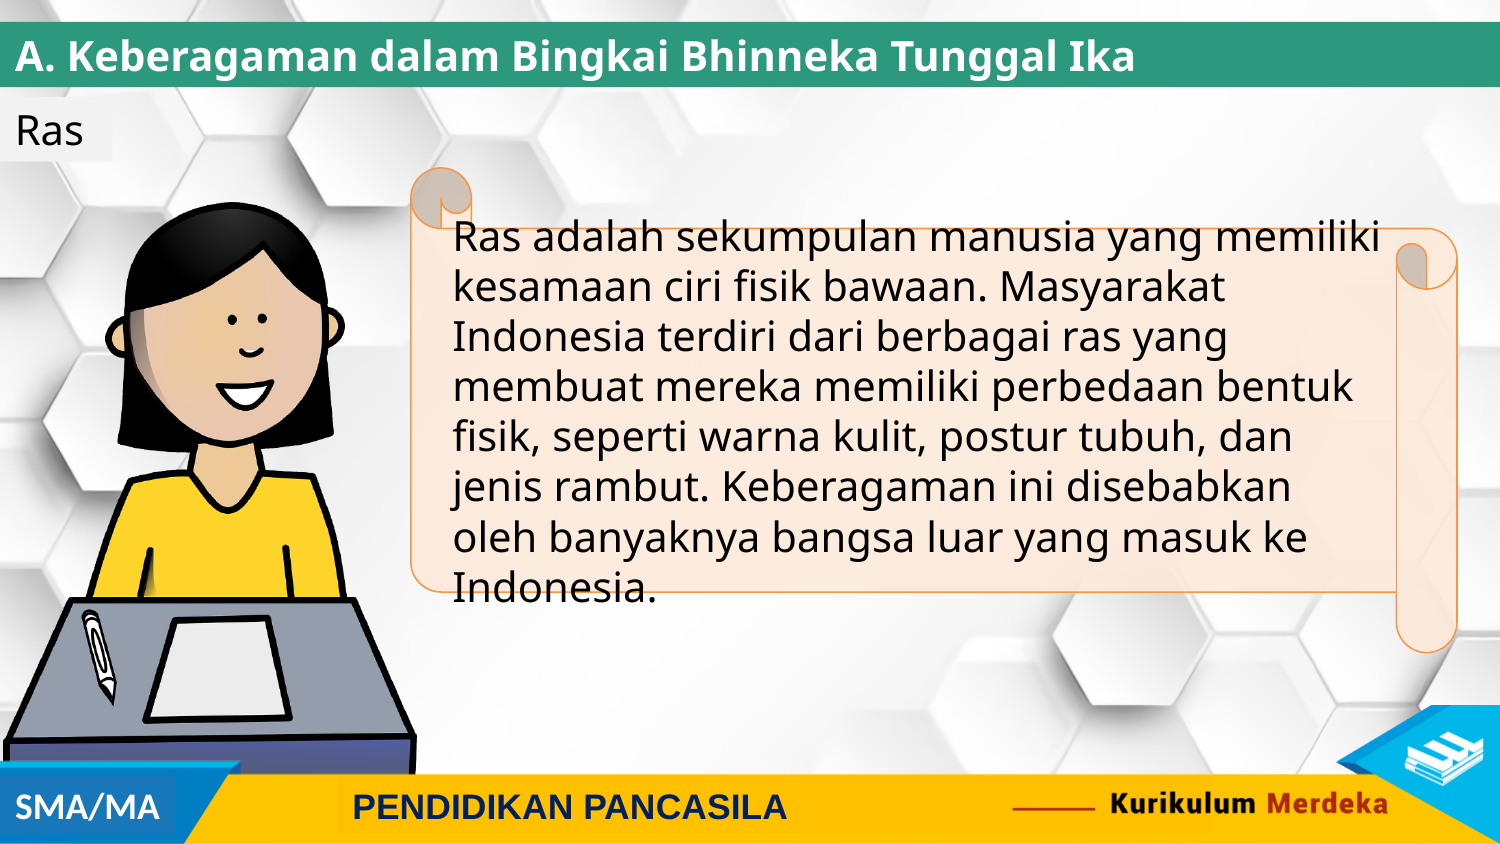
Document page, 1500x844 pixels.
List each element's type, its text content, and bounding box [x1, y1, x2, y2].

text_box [0, 705, 1500, 844]
text_box Ras adalah sekumpulan manusia yang memiliki kesamaan ciri fisik bawaan. Masyarakat Indonesia terdiri dari berbagai ras yang membuat mereka memiliki perbedaan bentuk fisik, seperti warna kulit, postur tubuh, dan jenis rambut. Keberagaman ini disebabkan oleh banyaknya bangsa luar yang masuk ke Indonesia. [410, 167, 1458, 653]
text_box Ras [0, 96, 113, 162]
picture [0, 89, 1500, 705]
picture [0, 0, 1500, 20]
text_box A. Keberagaman dalam Bingkai Bhinneka Tunggal Ika [0, 20, 1500, 89]
